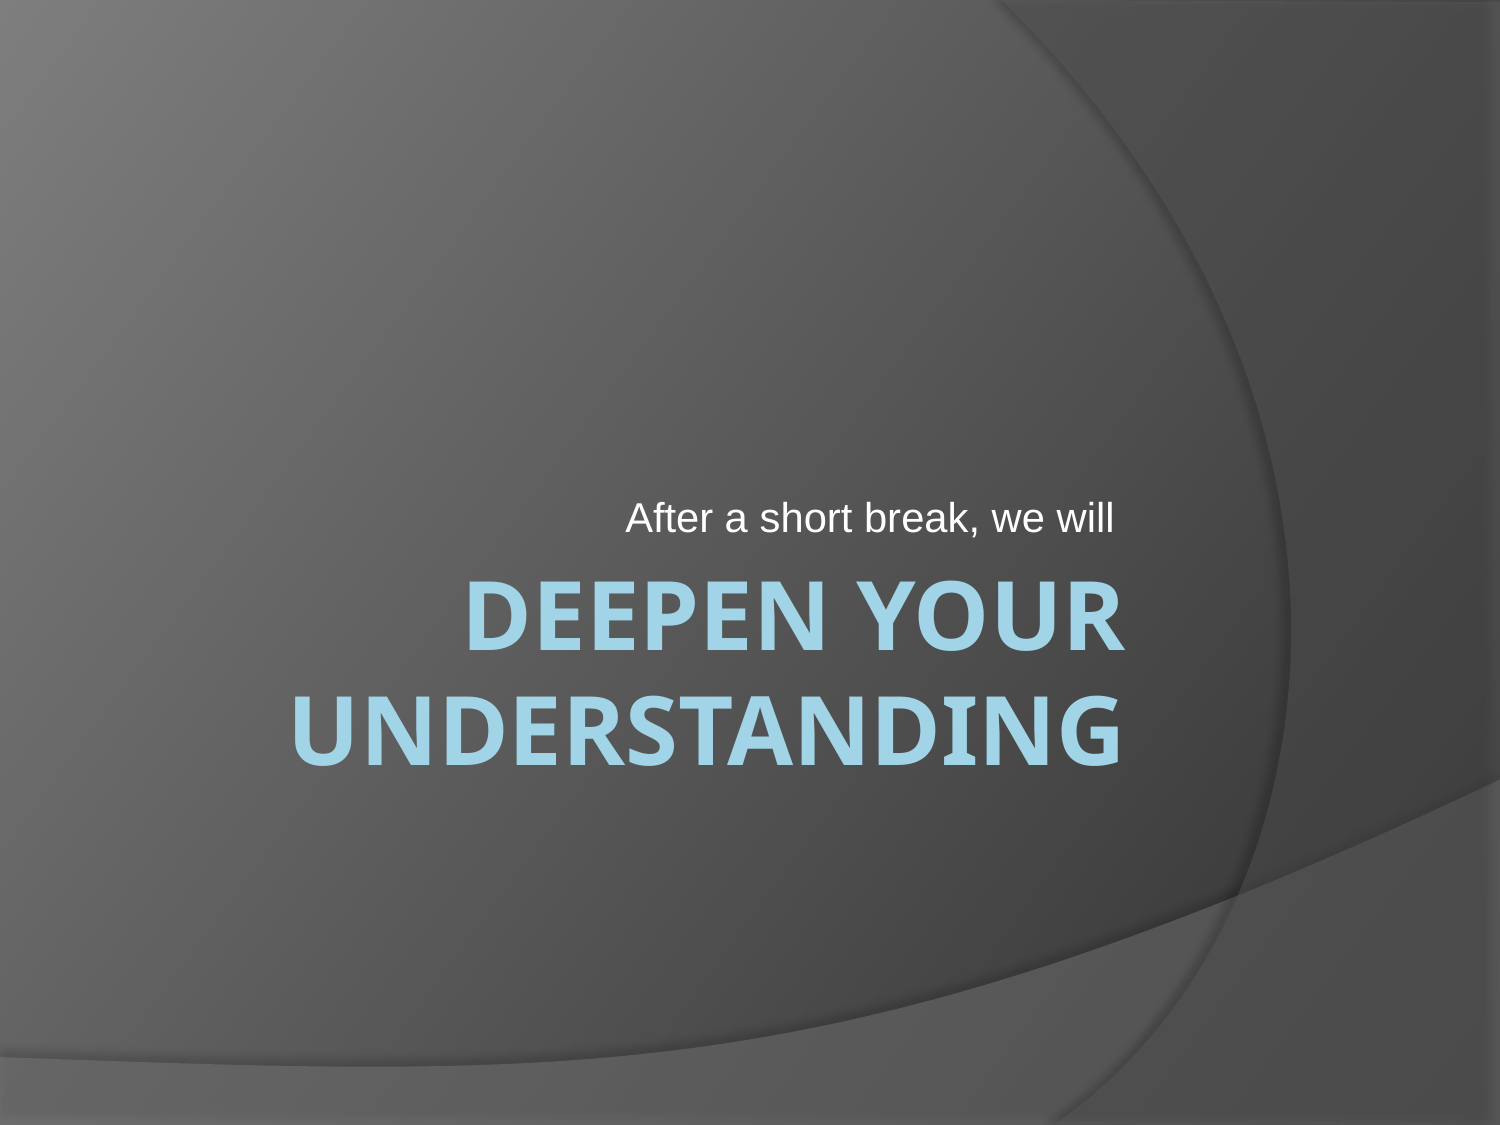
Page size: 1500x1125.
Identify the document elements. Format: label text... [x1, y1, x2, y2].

subtitle After a short break, we will [71, 253, 1134, 541]
title Deepen your understanding [70, 547, 1134, 925]
